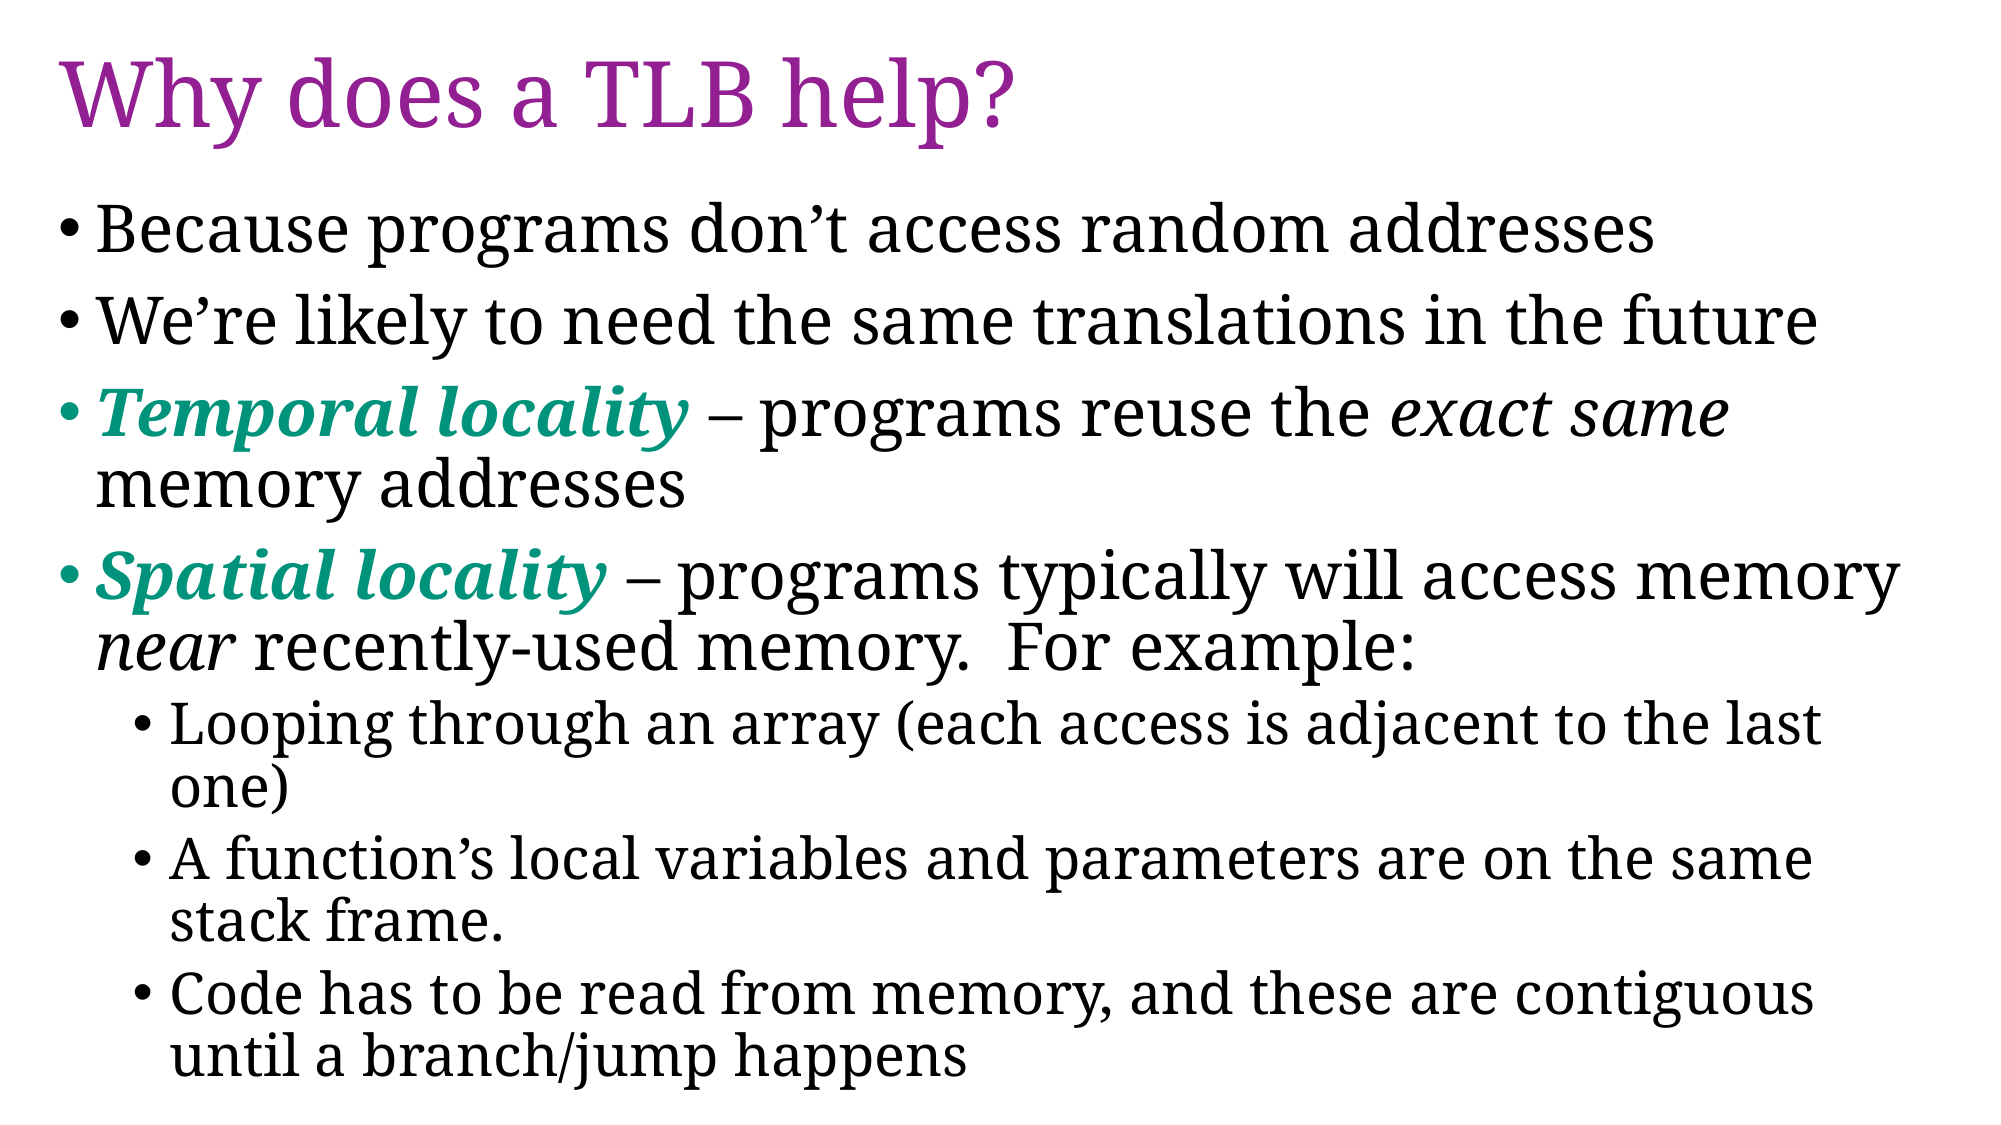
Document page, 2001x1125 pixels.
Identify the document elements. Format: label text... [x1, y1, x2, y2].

list Because programs don’t access random addresses We’re likely to need the same translations in the future Temporal locality – programs reuse the exact same memory addresses Spatial locality – programs typically will access memory near recently-used memory. For example: Looping through an array (each access is adjacent to the last one) A function’s local variables and parameters are on the same stack frame. Code has to be read from memory, and these are contiguous until a branch/jump happens [43, 188, 1953, 1106]
title Why does a TLB help? [43, 25, 1953, 171]
